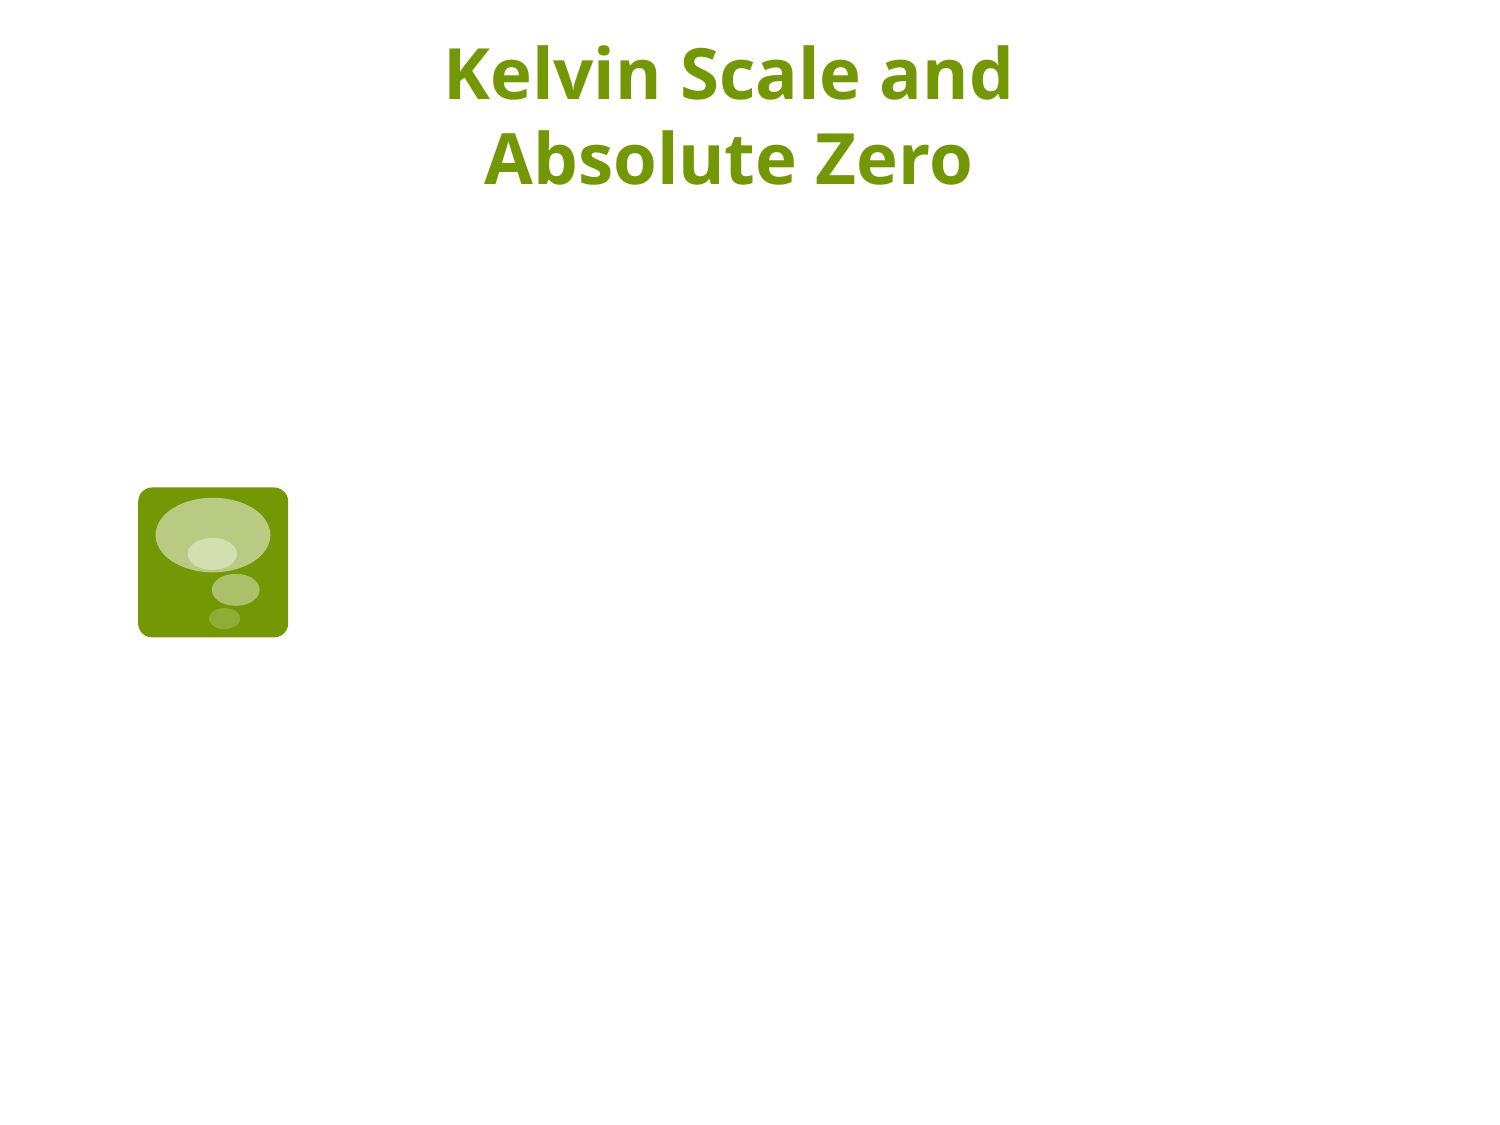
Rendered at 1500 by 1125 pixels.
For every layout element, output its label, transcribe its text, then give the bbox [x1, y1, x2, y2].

title Kelvin Scale and Absolute Zero [323, 91, 1135, 206]
